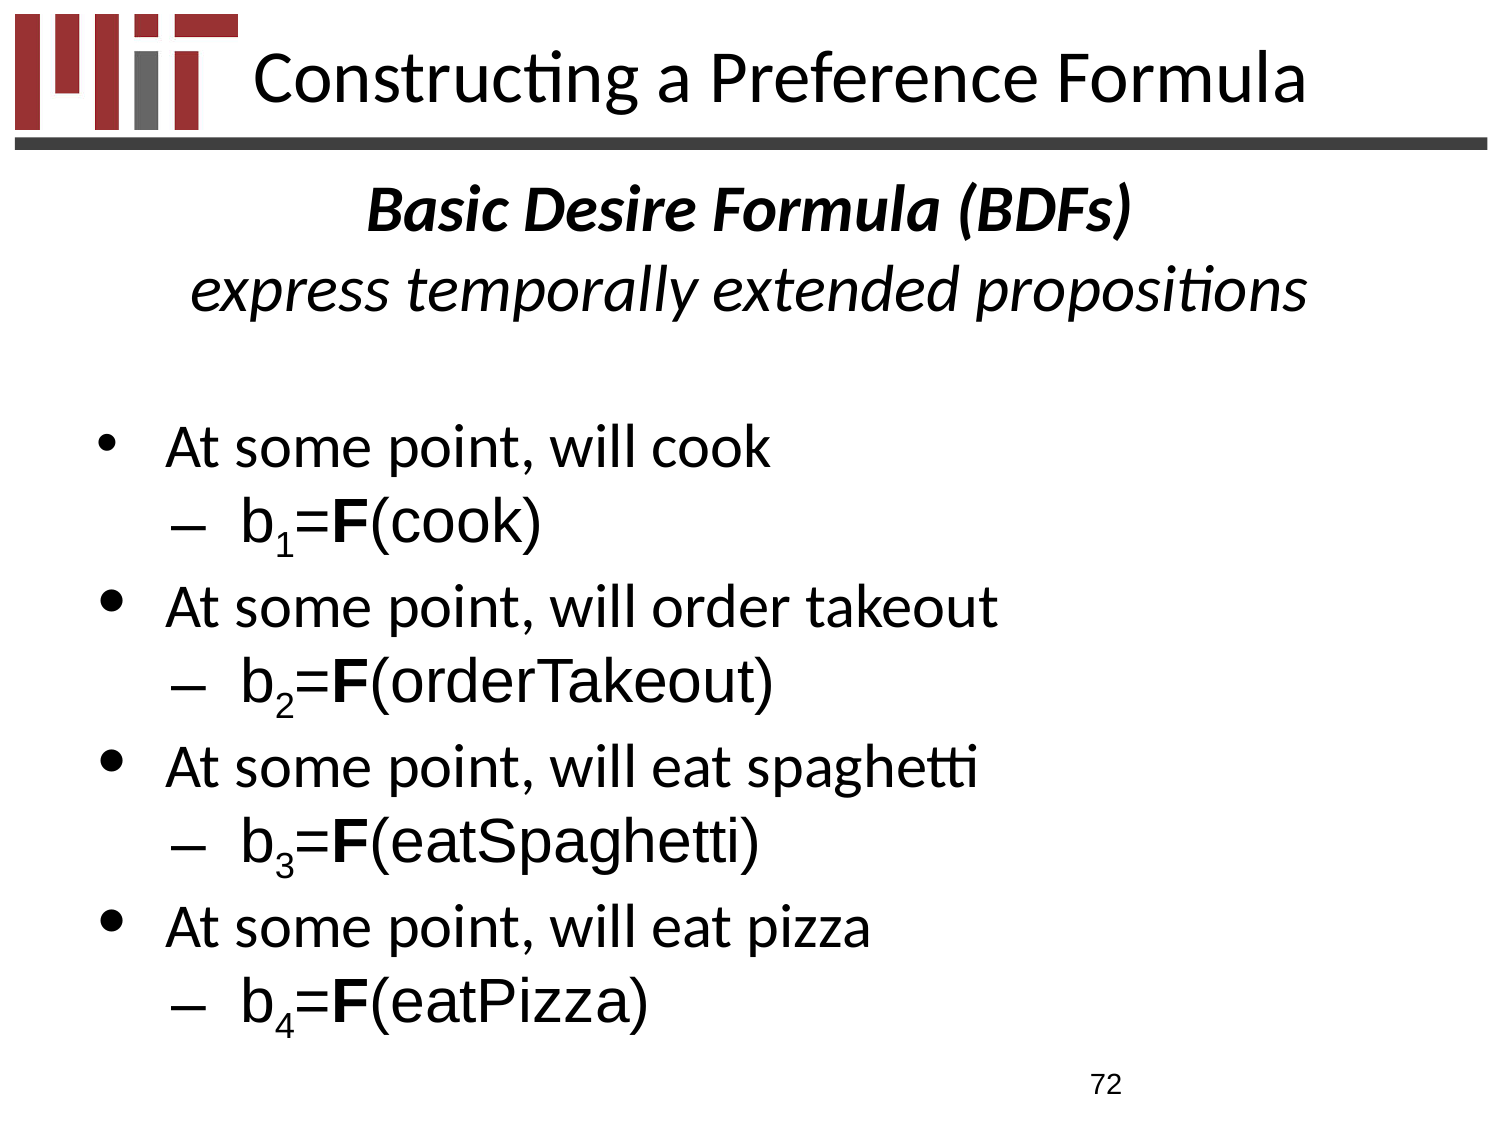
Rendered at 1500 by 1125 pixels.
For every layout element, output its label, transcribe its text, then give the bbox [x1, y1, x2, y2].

slide_number 72 [1074, 1052, 1425, 1113]
picture [15, 14, 238, 130]
list Basic Desire Formula (BDFs) express temporally extended propositions At some point, will cook b1=F(cook) At some point, will order takeout b2=F(orderTakeout) At some point, will eat spaghetti b3=F(eatSpaghetti) At some point, will eat pizza b4=F(eatPizza) [75, 149, 1425, 1037]
title Constructing a Preference Formula [237, 15, 1325, 130]
